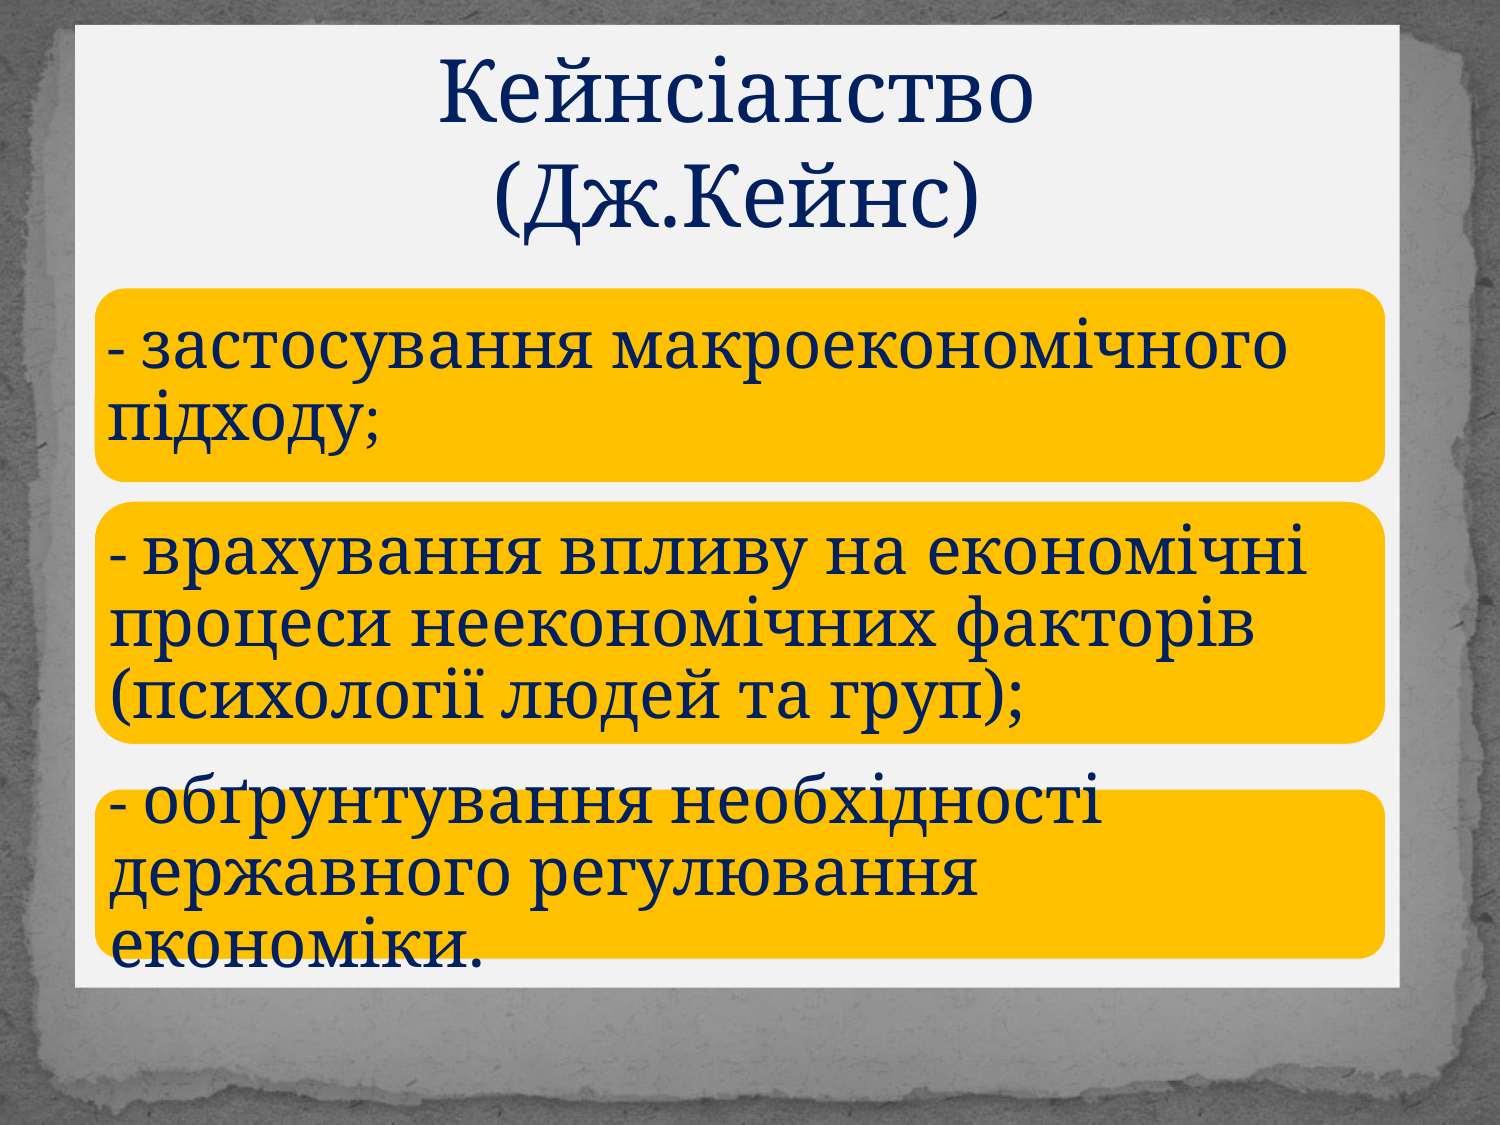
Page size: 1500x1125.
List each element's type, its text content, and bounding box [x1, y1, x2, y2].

title Кейнсіанство (Дж.Кейнс) [75, 24, 1400, 988]
picture [0, 0, 1500, 1125]
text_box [89, 282, 1389, 962]
